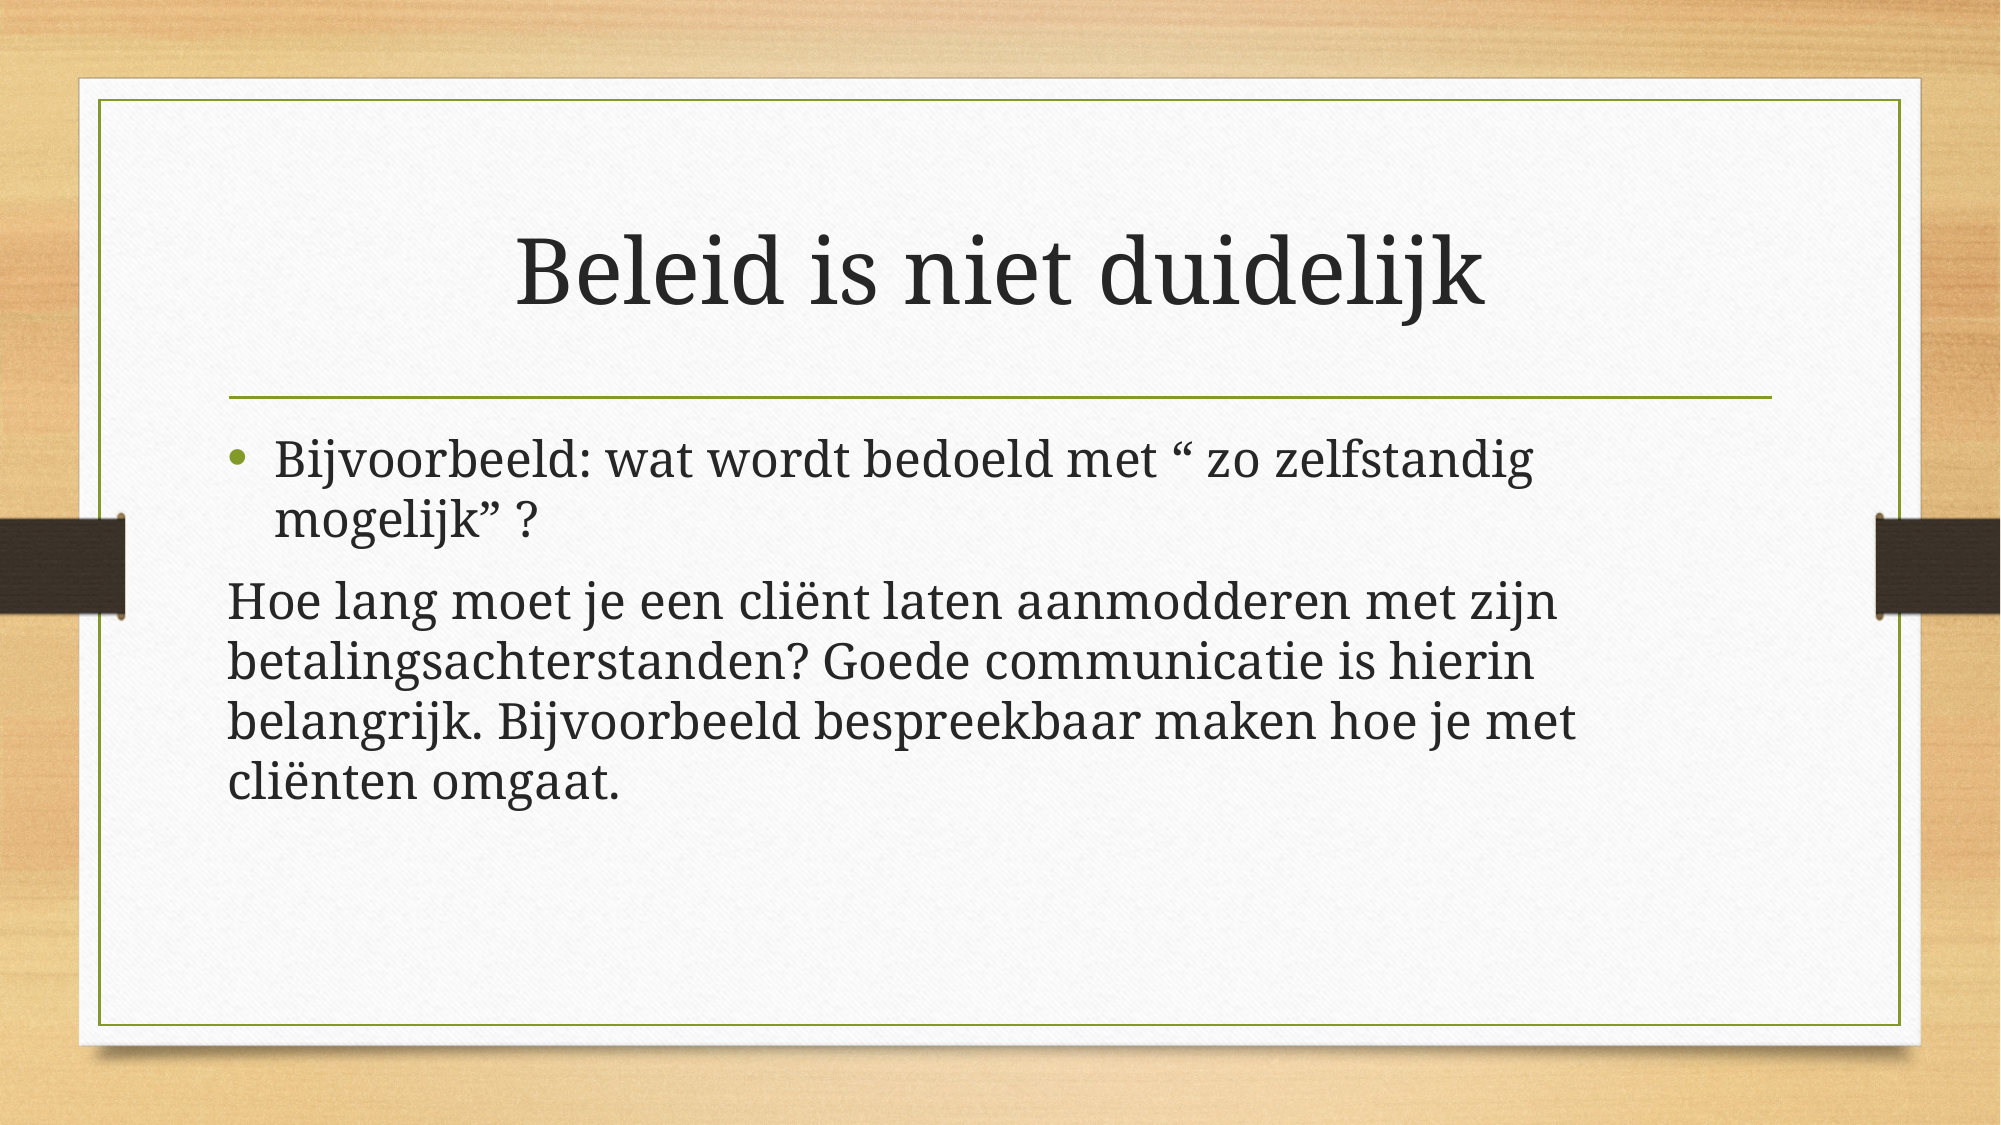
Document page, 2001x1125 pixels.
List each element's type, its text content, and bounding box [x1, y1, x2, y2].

list Bijvoorbeeld: wat wordt bedoeld met “ zo zelfstandig mogelijk” ? Hoe lang moet je een cliënt laten aanmodderen met zijn betalingsachterstanden? Goede communicatie is hierin belangrijk. Bijvoorbeeld bespreekbaar maken hoe je met cliënten omgaat. [212, 419, 1788, 964]
title Beleid is niet duidelijk [212, 161, 1788, 375]
picture [0, 0, 2001, 1125]
